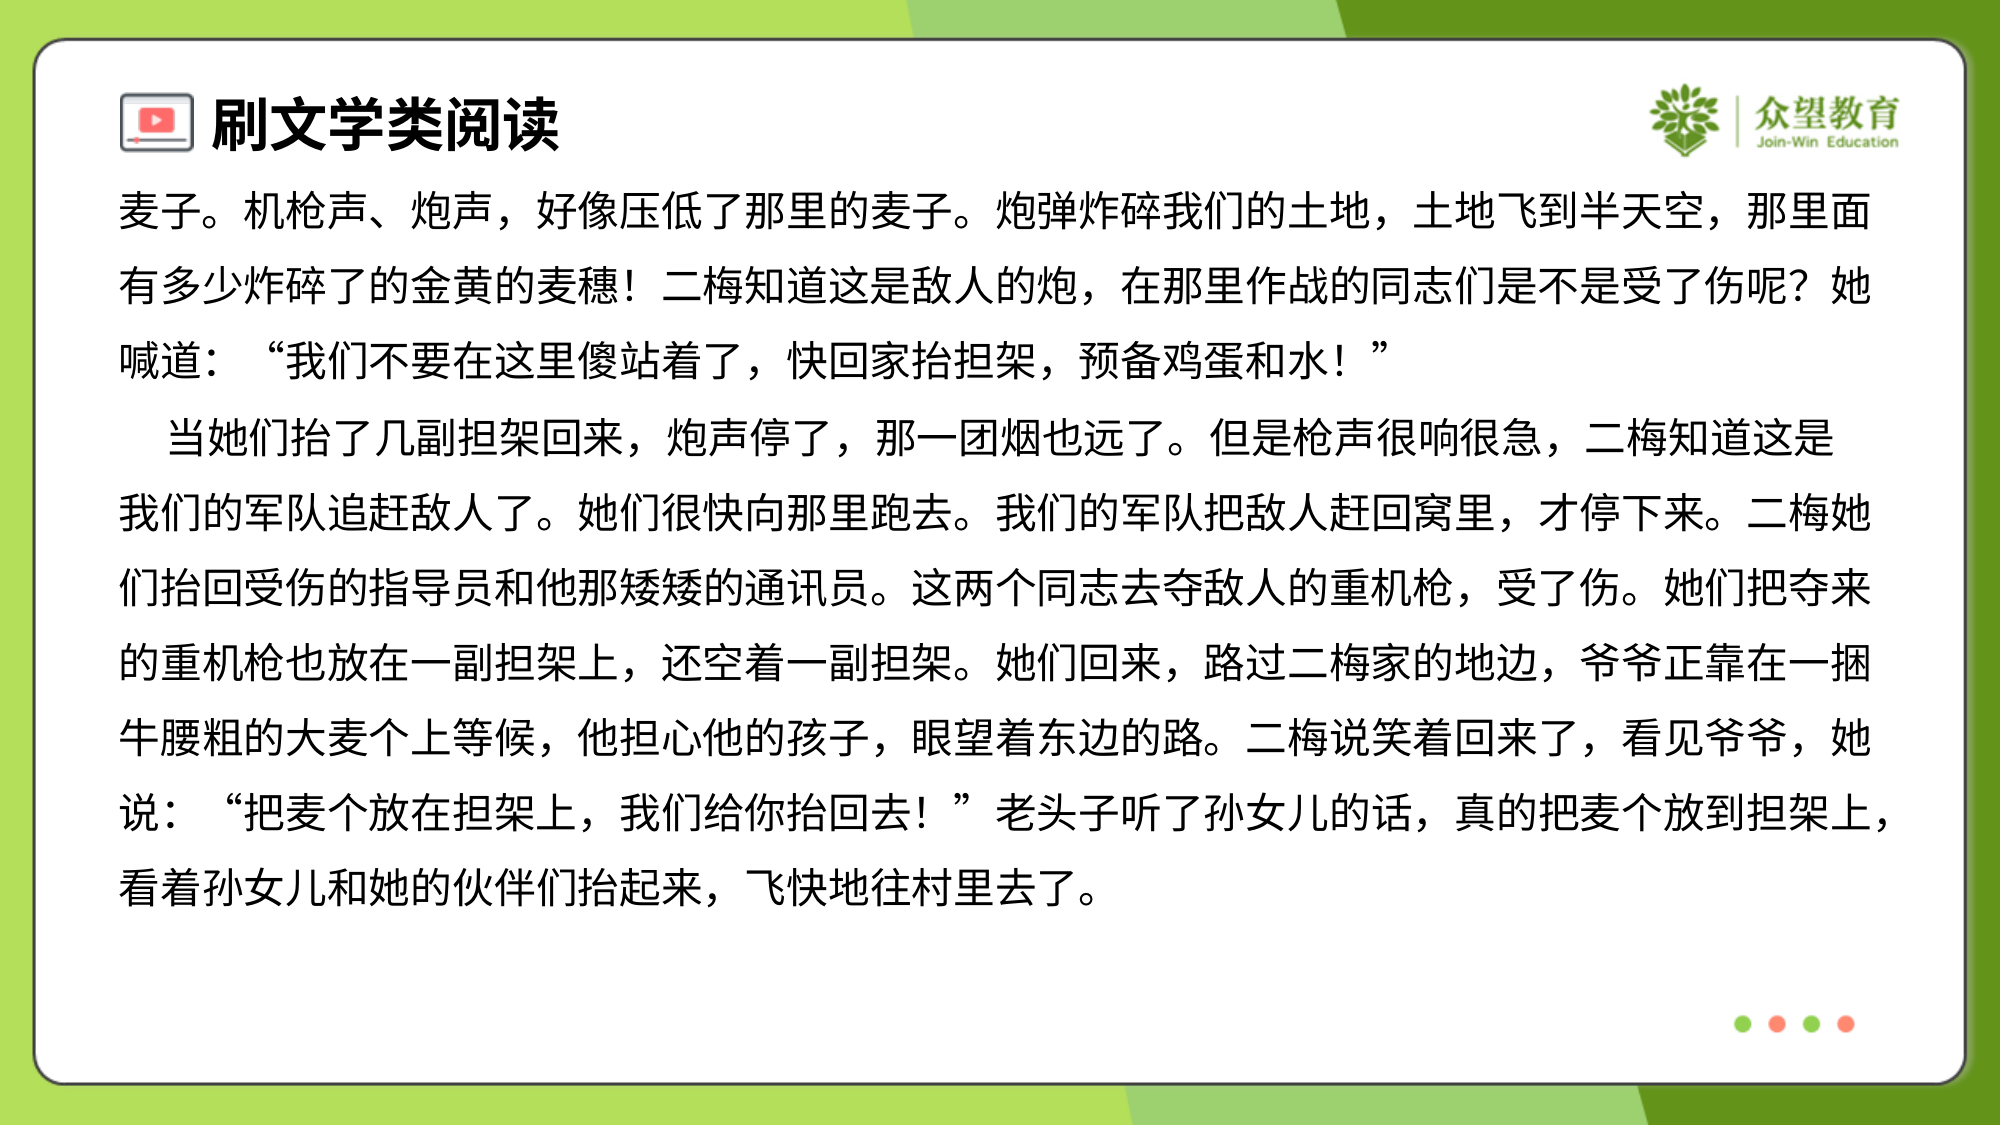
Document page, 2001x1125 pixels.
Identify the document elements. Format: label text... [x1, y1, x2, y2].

text_box 麦子。机枪声、炮声，好像压低了那里的麦子。炮弹炸碎我们的土地，土地飞到半天空，那里面 有多少炸碎了的金黄的麦穗！二梅知道这是敌人的炮，在那里作战的同志们是不是受了伤呢？她 喊道：“我们不要在这里傻站着了，快回家抬担架，预备鸡蛋和水！” 当她们抬了几副担架回来，炮声停了，那一团烟也远了。但是枪声很响很急，二梅知道这是 我们的军队追赶敌人了。她们很快向那里跑去。我们的军队把敌人赶回窝里，才停下来。二梅她 们抬回受伤的指导员和他那矮矮的通讯员。这两个同志去夺敌人的重机枪，受了伤。她们把夺来 的重机枪也放在一副担架上，还空着一副担架。她们回来，路过二梅家的地边，爷爷正靠在一捆 牛腰粗的大麦个上等候，他担心他的孩子，眼望着东边的路。二梅说笑着回来了，看见爷爷，她 说：“把麦个放在担架上，我们给你抬回去！”老头子听了孙女儿的话，真的把麦个放到担架上， 看着孙女儿和她的伙伴们抬起来，飞快地往村里去了。 [118, 159, 1883, 912]
picture [0, 0, 2000, 1125]
